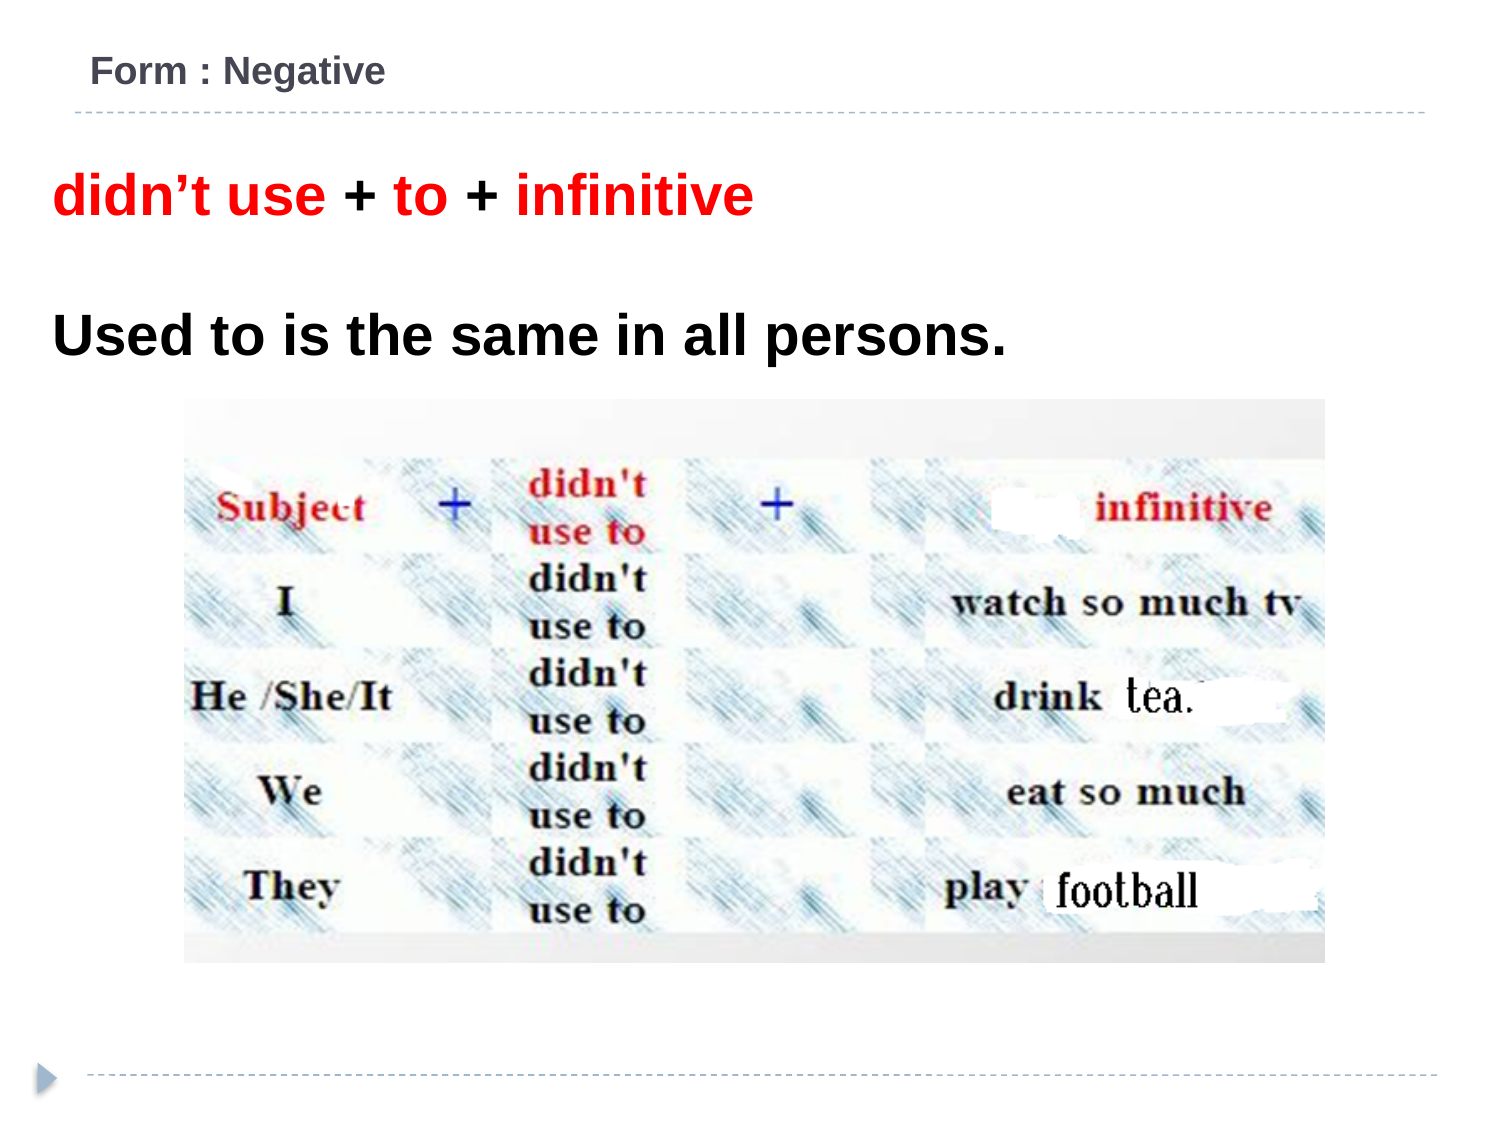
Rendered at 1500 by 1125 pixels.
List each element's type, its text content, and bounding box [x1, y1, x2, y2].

title Form : Negative [75, 37, 1425, 100]
text_box didn’t use + to + infinitive Used to is the same in all persons. [37, 149, 1363, 655]
picture [184, 399, 1326, 963]
